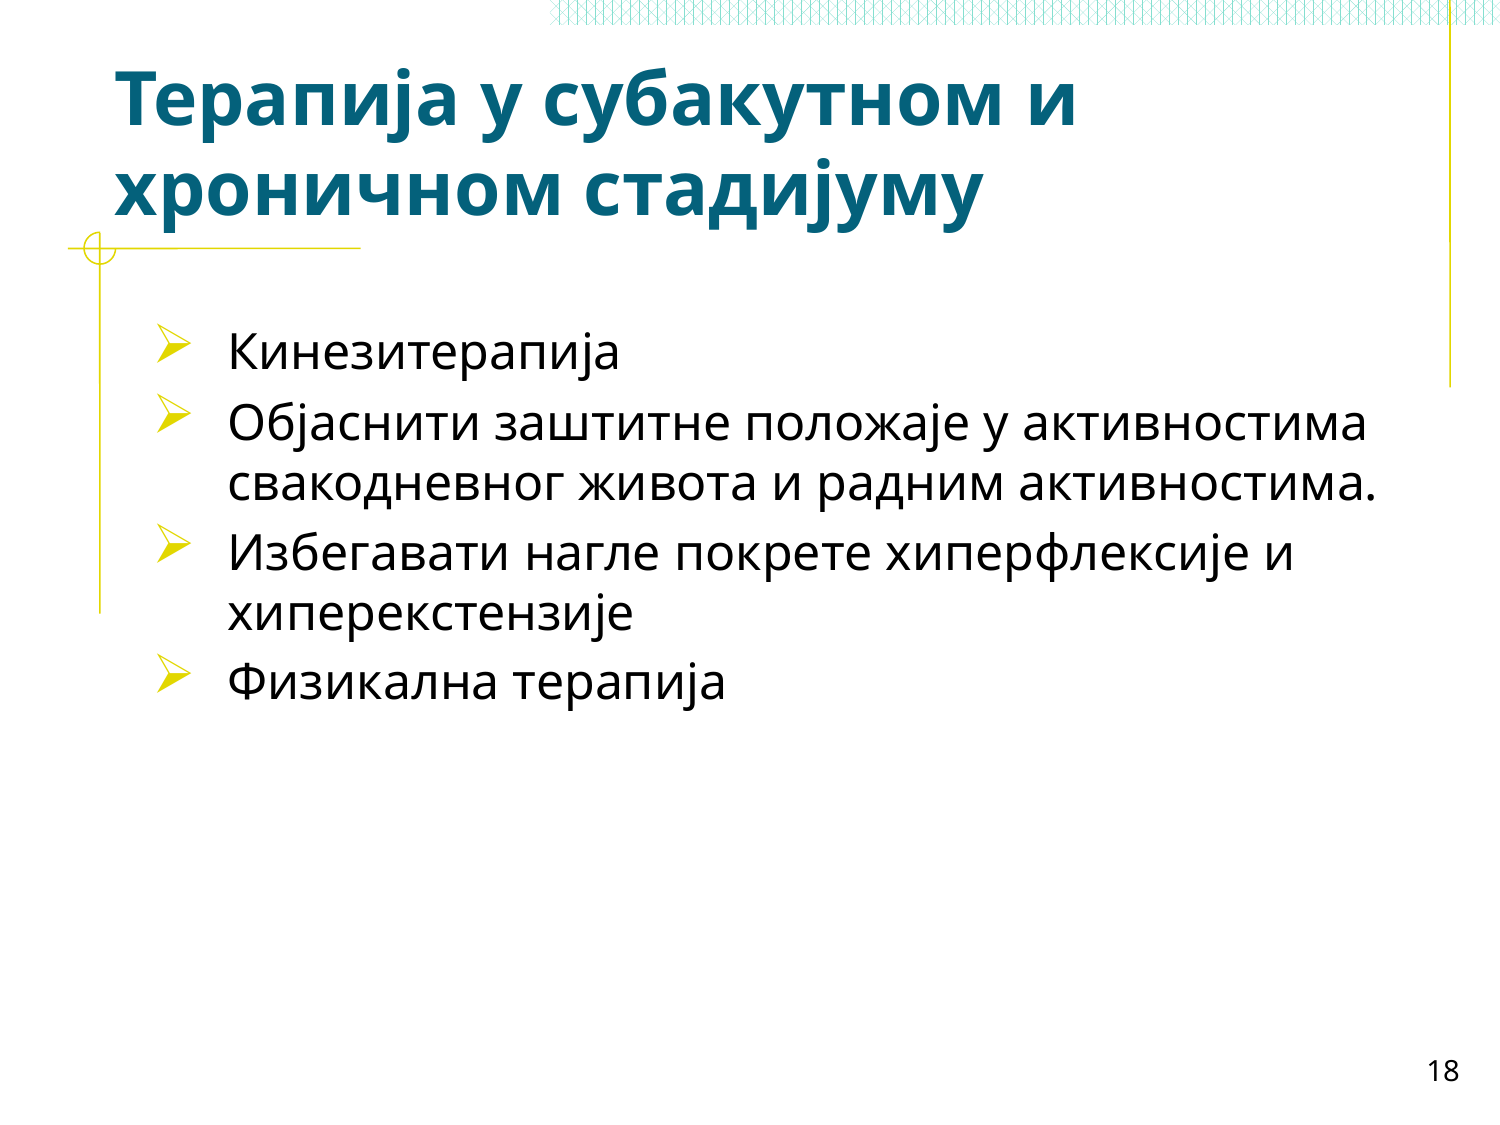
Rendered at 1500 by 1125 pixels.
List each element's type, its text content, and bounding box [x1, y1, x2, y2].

slide_number 18 [1162, 1025, 1475, 1100]
title Терапија у субакутном и хроничном стадијуму [99, 49, 1376, 238]
list Кинезитерапија Објаснити заштитне положаје у активностима свакодневног живота и радним активностима. Избегавати нагле покрете хиперфлексије и хиперекстензије Физикална терапија [137, 312, 1413, 988]
